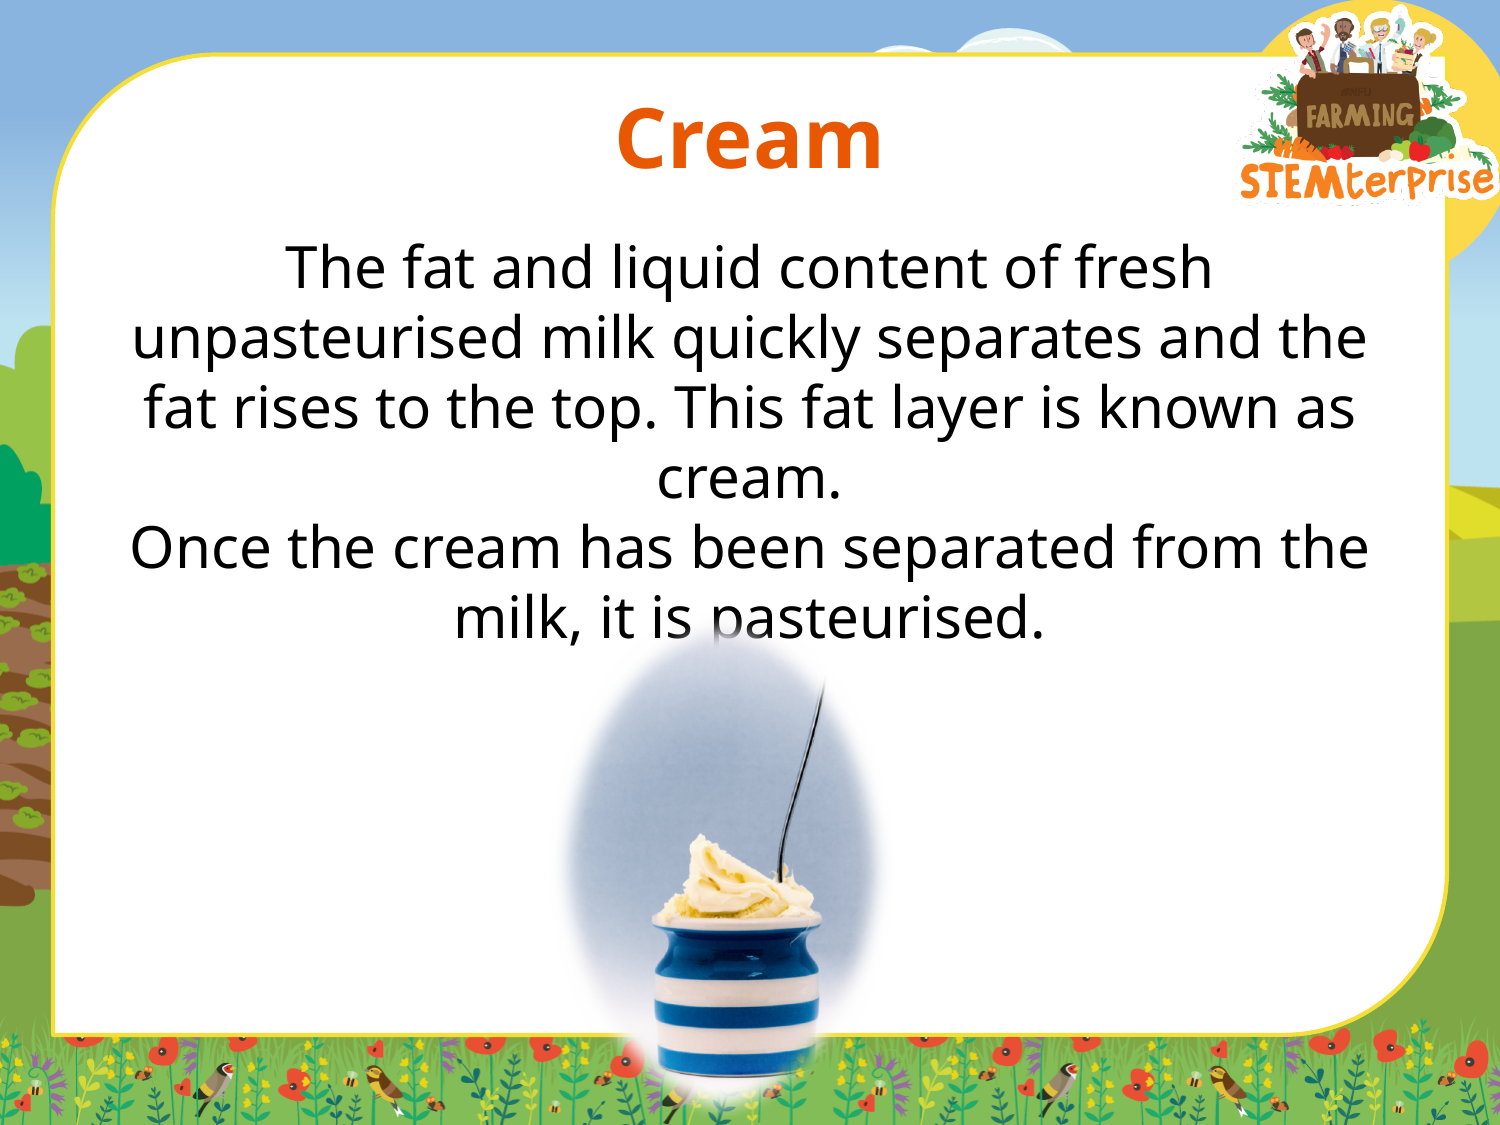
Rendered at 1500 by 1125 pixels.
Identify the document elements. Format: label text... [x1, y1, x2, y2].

text_box Cream The fat and liquid content of fresh unpasteurised milk quickly separates and the fat rises to the top. This fat layer is known as cream. Once the cream has been separated from the milk, it is pasteurised. [76, 78, 1424, 758]
picture [0, 0, 1500, 1125]
text_box [128, 52, 1228, 78]
text_box [50, 130, 543, 1038]
text_box [899, 214, 1450, 1037]
